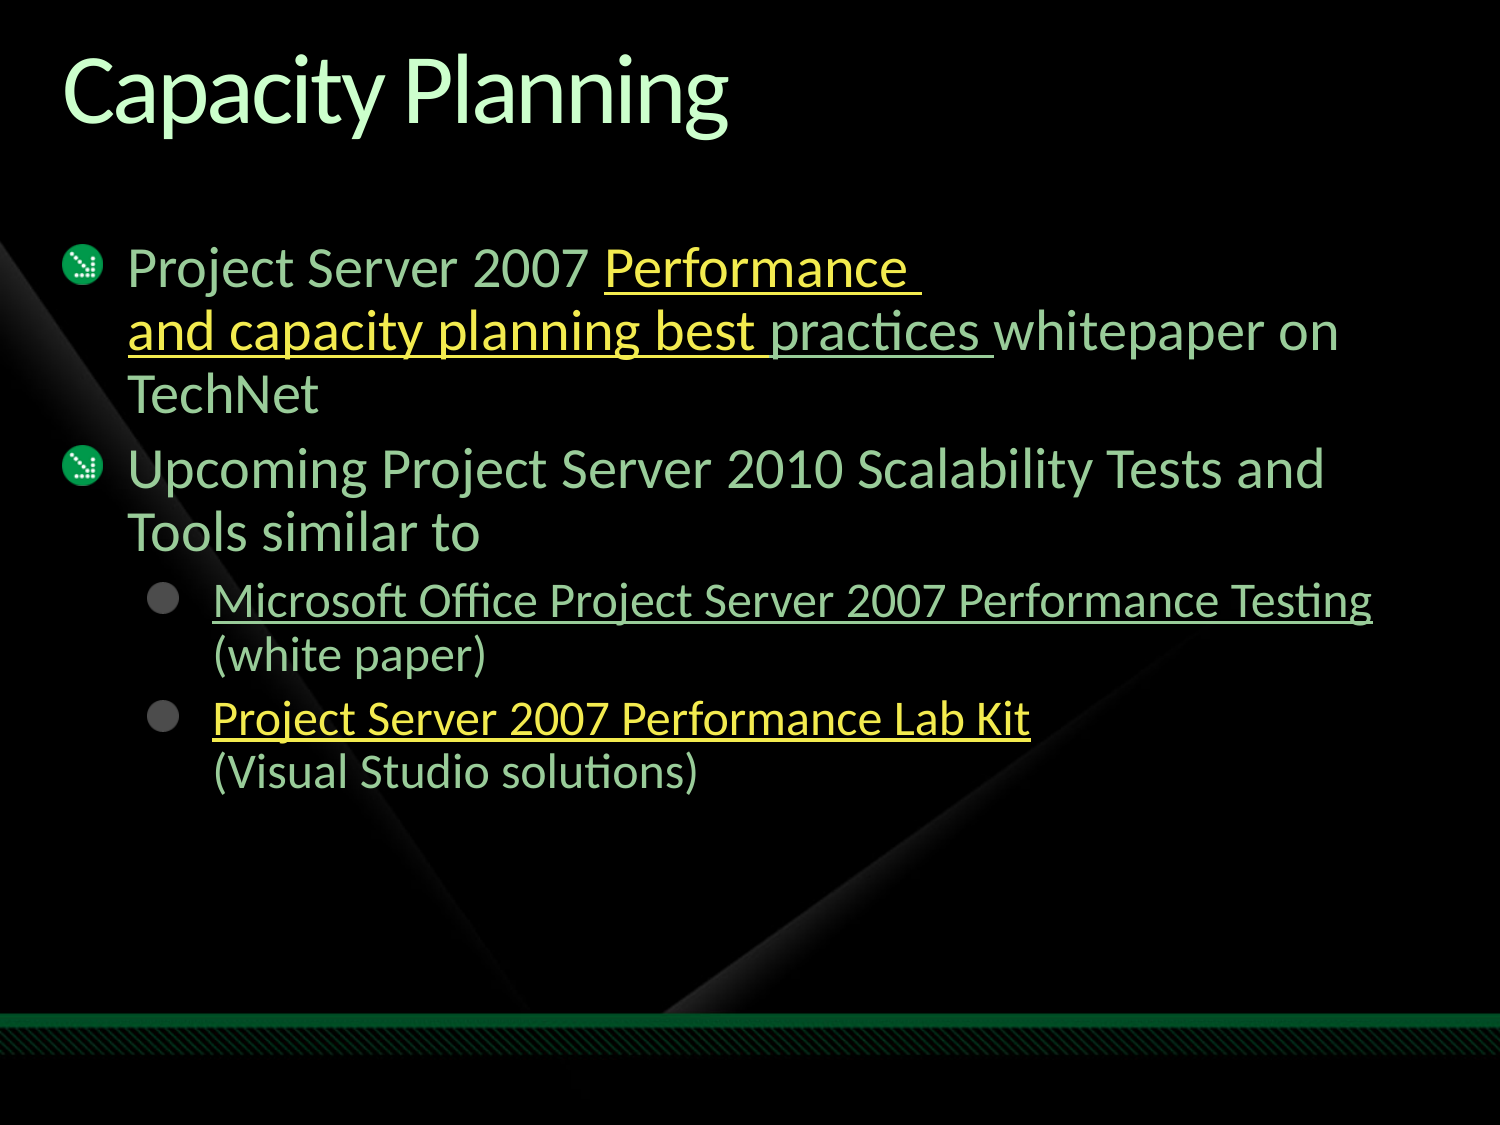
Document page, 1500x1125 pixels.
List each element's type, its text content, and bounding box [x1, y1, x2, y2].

picture [0, 0, 1500, 1125]
title Capacity Planning [62, 37, 1438, 147]
list Project Server 2007 Performance and capacity planning best practices whitepaper on TechNet Upcoming Project Server 2010 Scalability Tests and Tools similar to Microsoft Office Project Server 2007 Performance Testing (white paper) Project Server 2007 Performance Lab Kit (Visual Studio solutions) [62, 237, 1438, 769]
